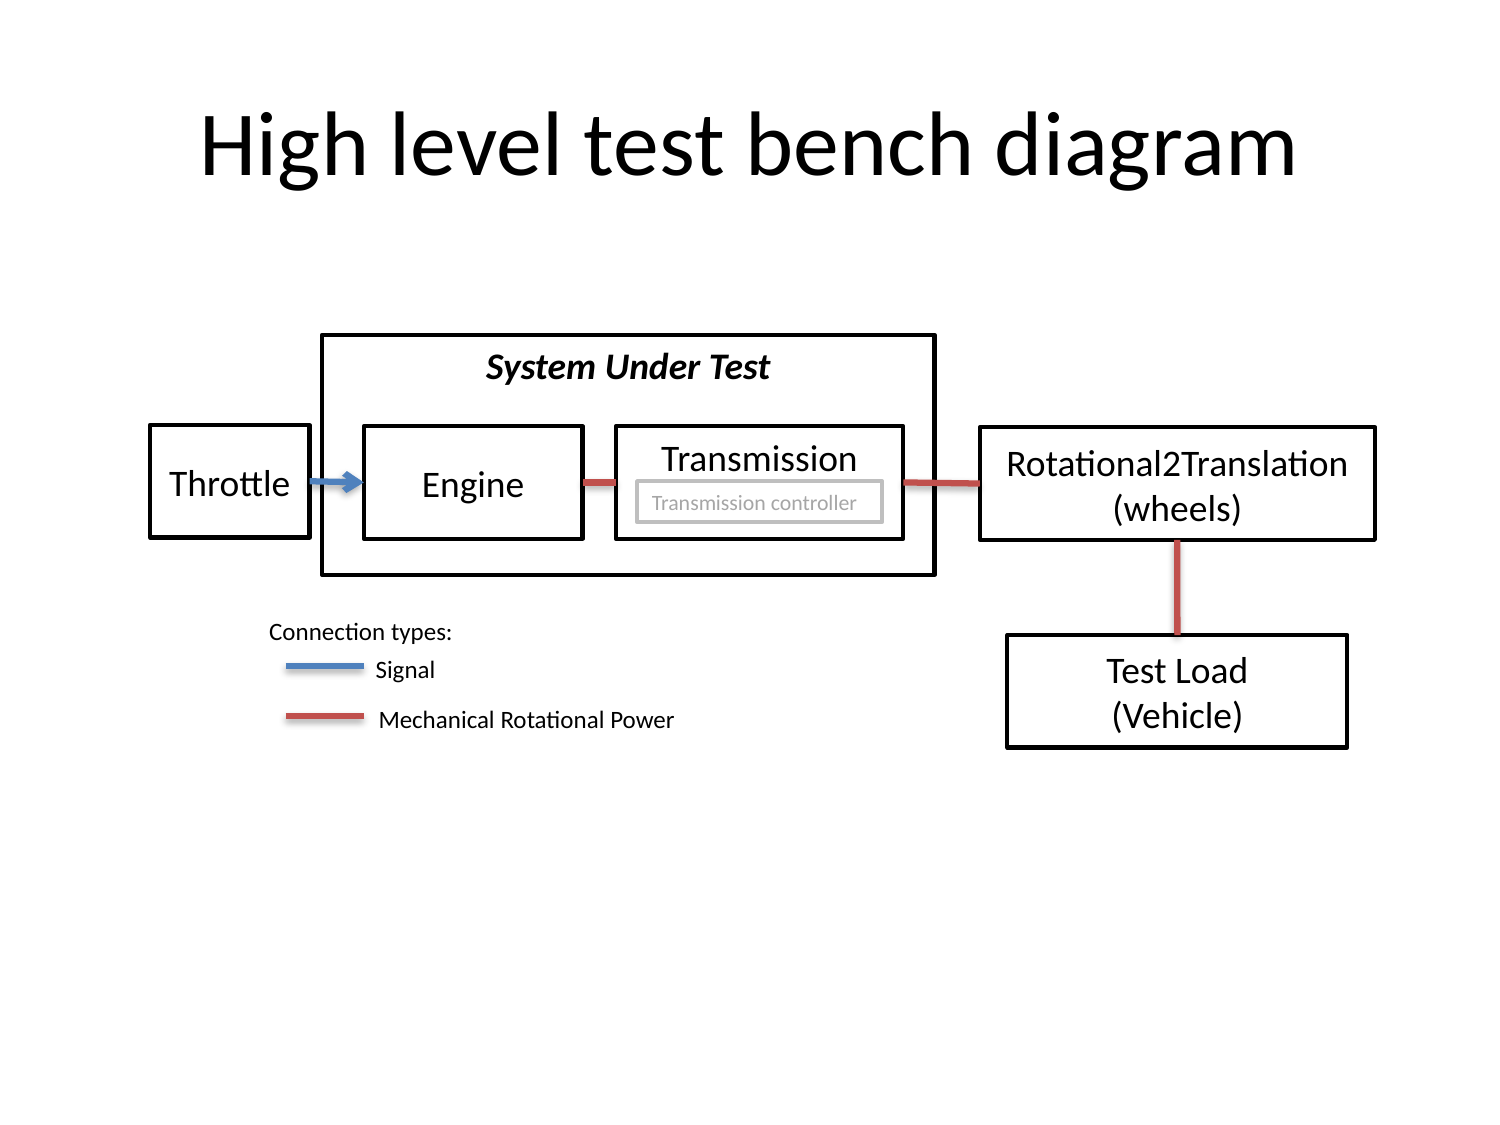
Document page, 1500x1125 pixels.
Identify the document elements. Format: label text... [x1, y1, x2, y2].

title High level test bench diagram [75, 45, 1425, 233]
text_box System Under Test [320, 493, 937, 577]
text_box Rotational2Translation (wheels) [978, 425, 1377, 542]
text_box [254, 608, 693, 772]
text_box Throttle [148, 423, 312, 540]
text_box System Under Test [320, 333, 937, 478]
text_box Engine [362, 424, 585, 541]
text_box Test Load (Vehicle) [1005, 633, 1349, 750]
text_box Transmission controller [635, 479, 884, 524]
text_box Transmission [614, 424, 905, 541]
